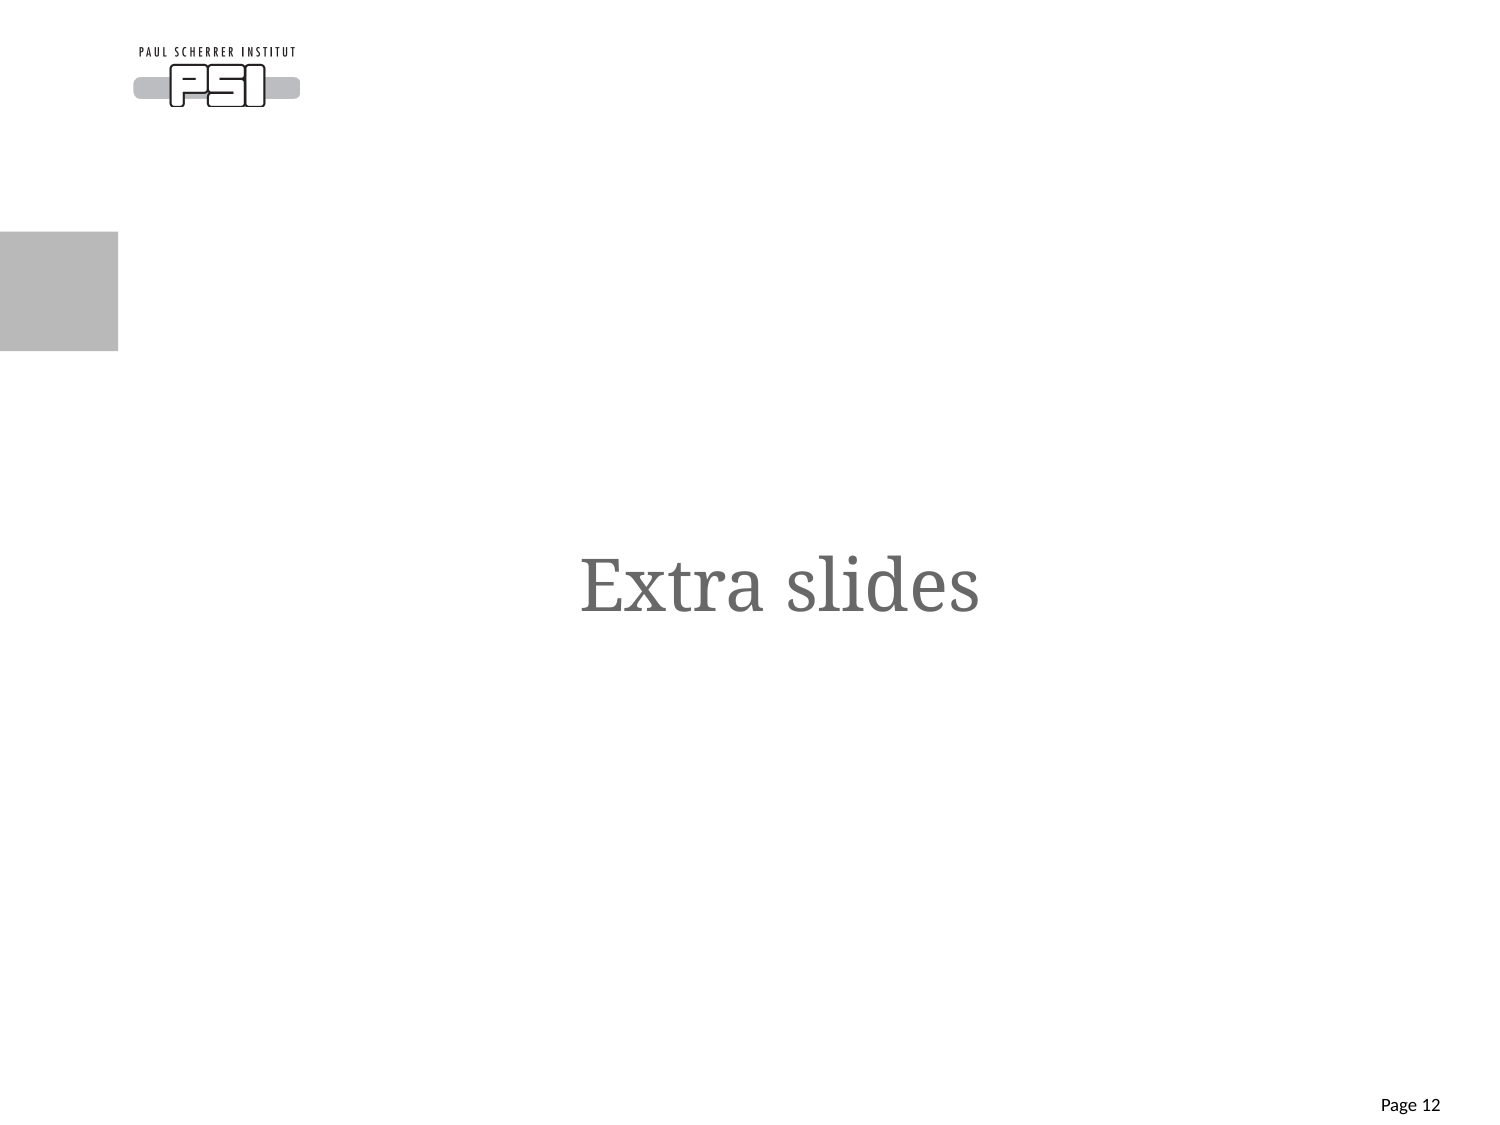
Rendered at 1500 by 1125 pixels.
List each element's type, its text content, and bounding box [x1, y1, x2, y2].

title Extra slides [230, 538, 1331, 623]
slide_number Page 12 [1346, 1092, 1441, 1125]
